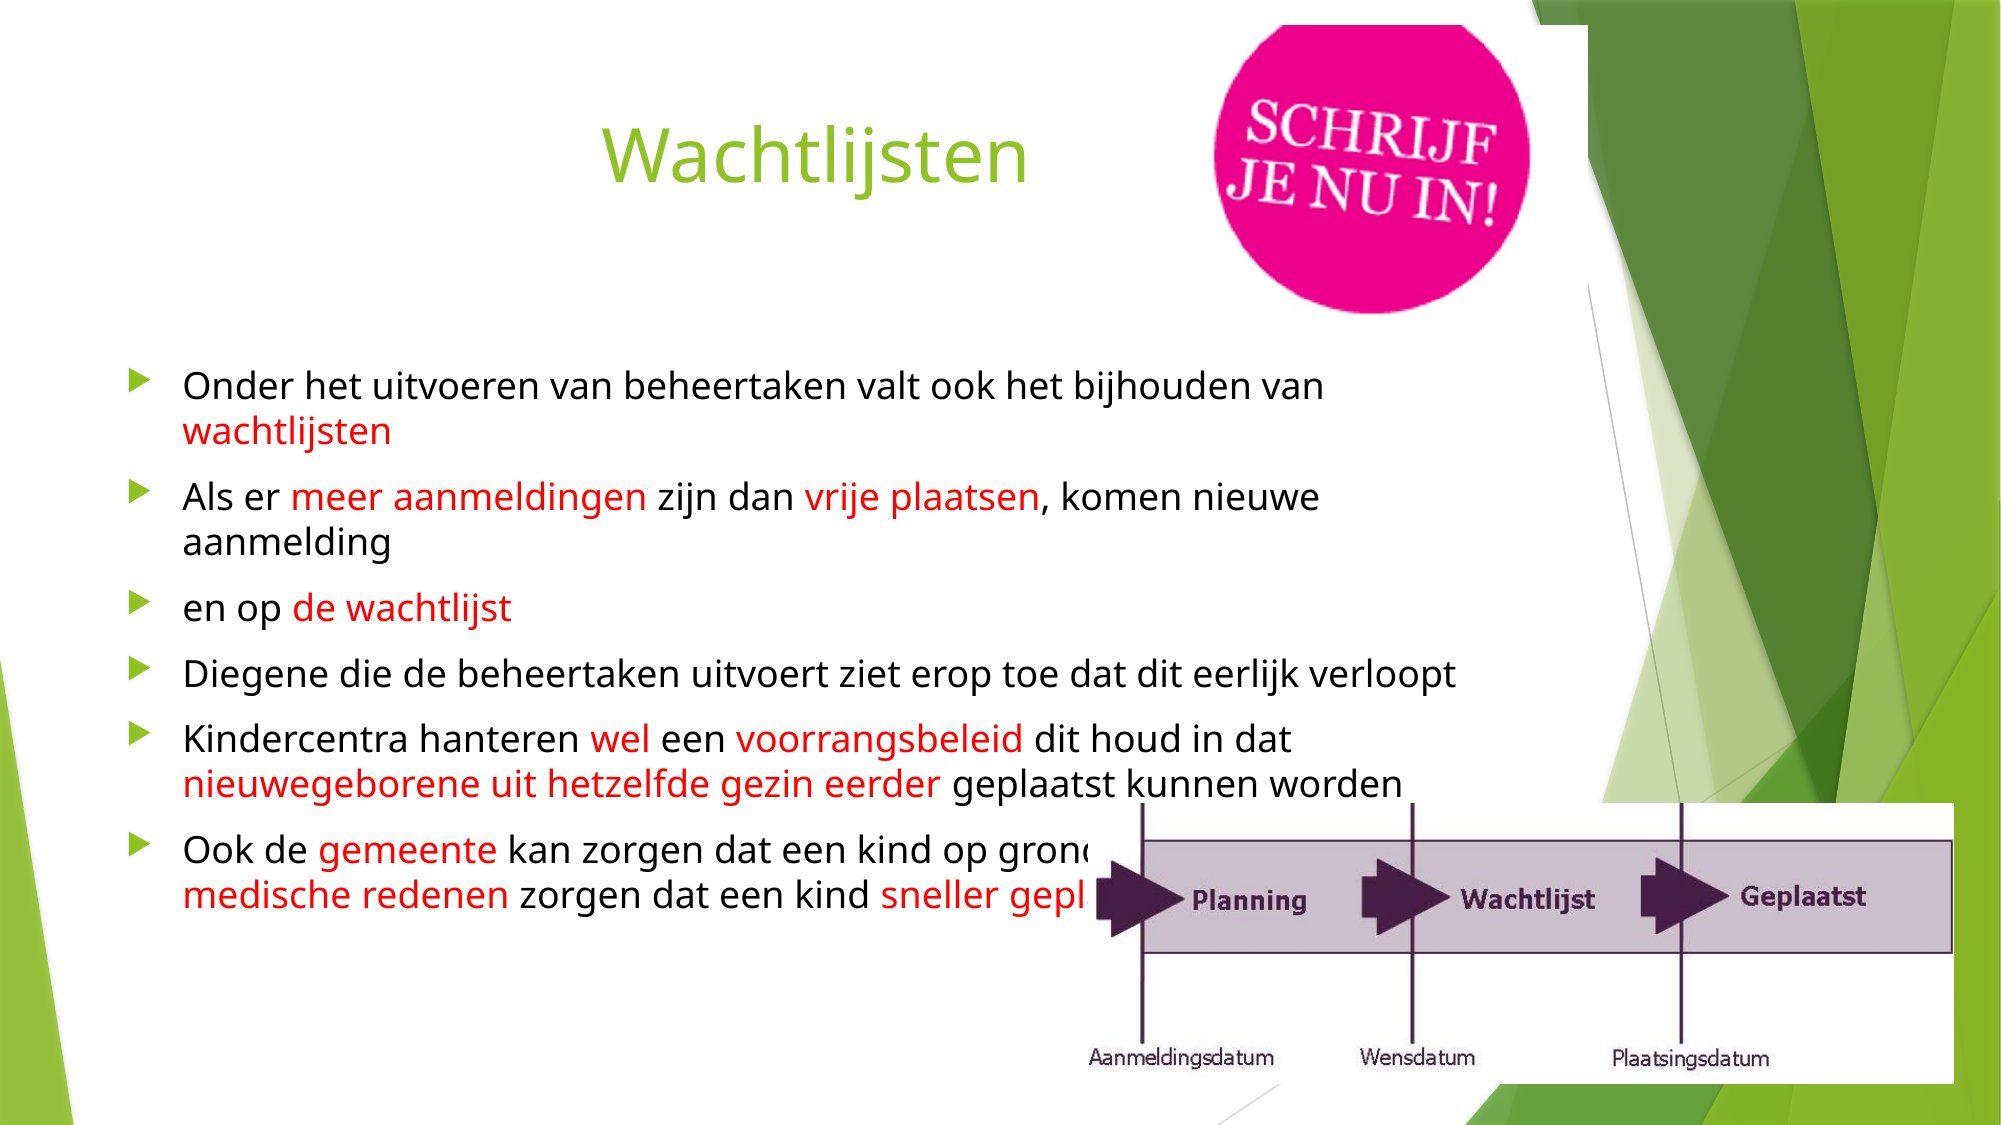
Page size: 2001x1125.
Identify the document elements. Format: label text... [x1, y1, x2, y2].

picture [1088, 803, 1955, 1085]
title Wachtlijsten [111, 99, 1150, 317]
picture [1155, 24, 1589, 318]
list Onder het uitvoeren van beheertaken valt ook het bijhouden van wachtlijsten Als er meer aanmeldingen zijn dan vrije plaatsen, komen nieuwe aanmelding en op de wachtlijst Diegene die de beheertaken uitvoert ziet erop toe dat dit eerlijk verloopt Kindercentra hanteren wel een voorrangsbeleid dit houd in dat nieuwegeborene uit hetzelfde gezin eerder geplaatst kunnen worden Ook de gemeente kan zorgen dat een kind op grond van sociale of medische redenen zorgen dat een kind sneller geplaatst wordt. [111, 354, 1522, 992]
